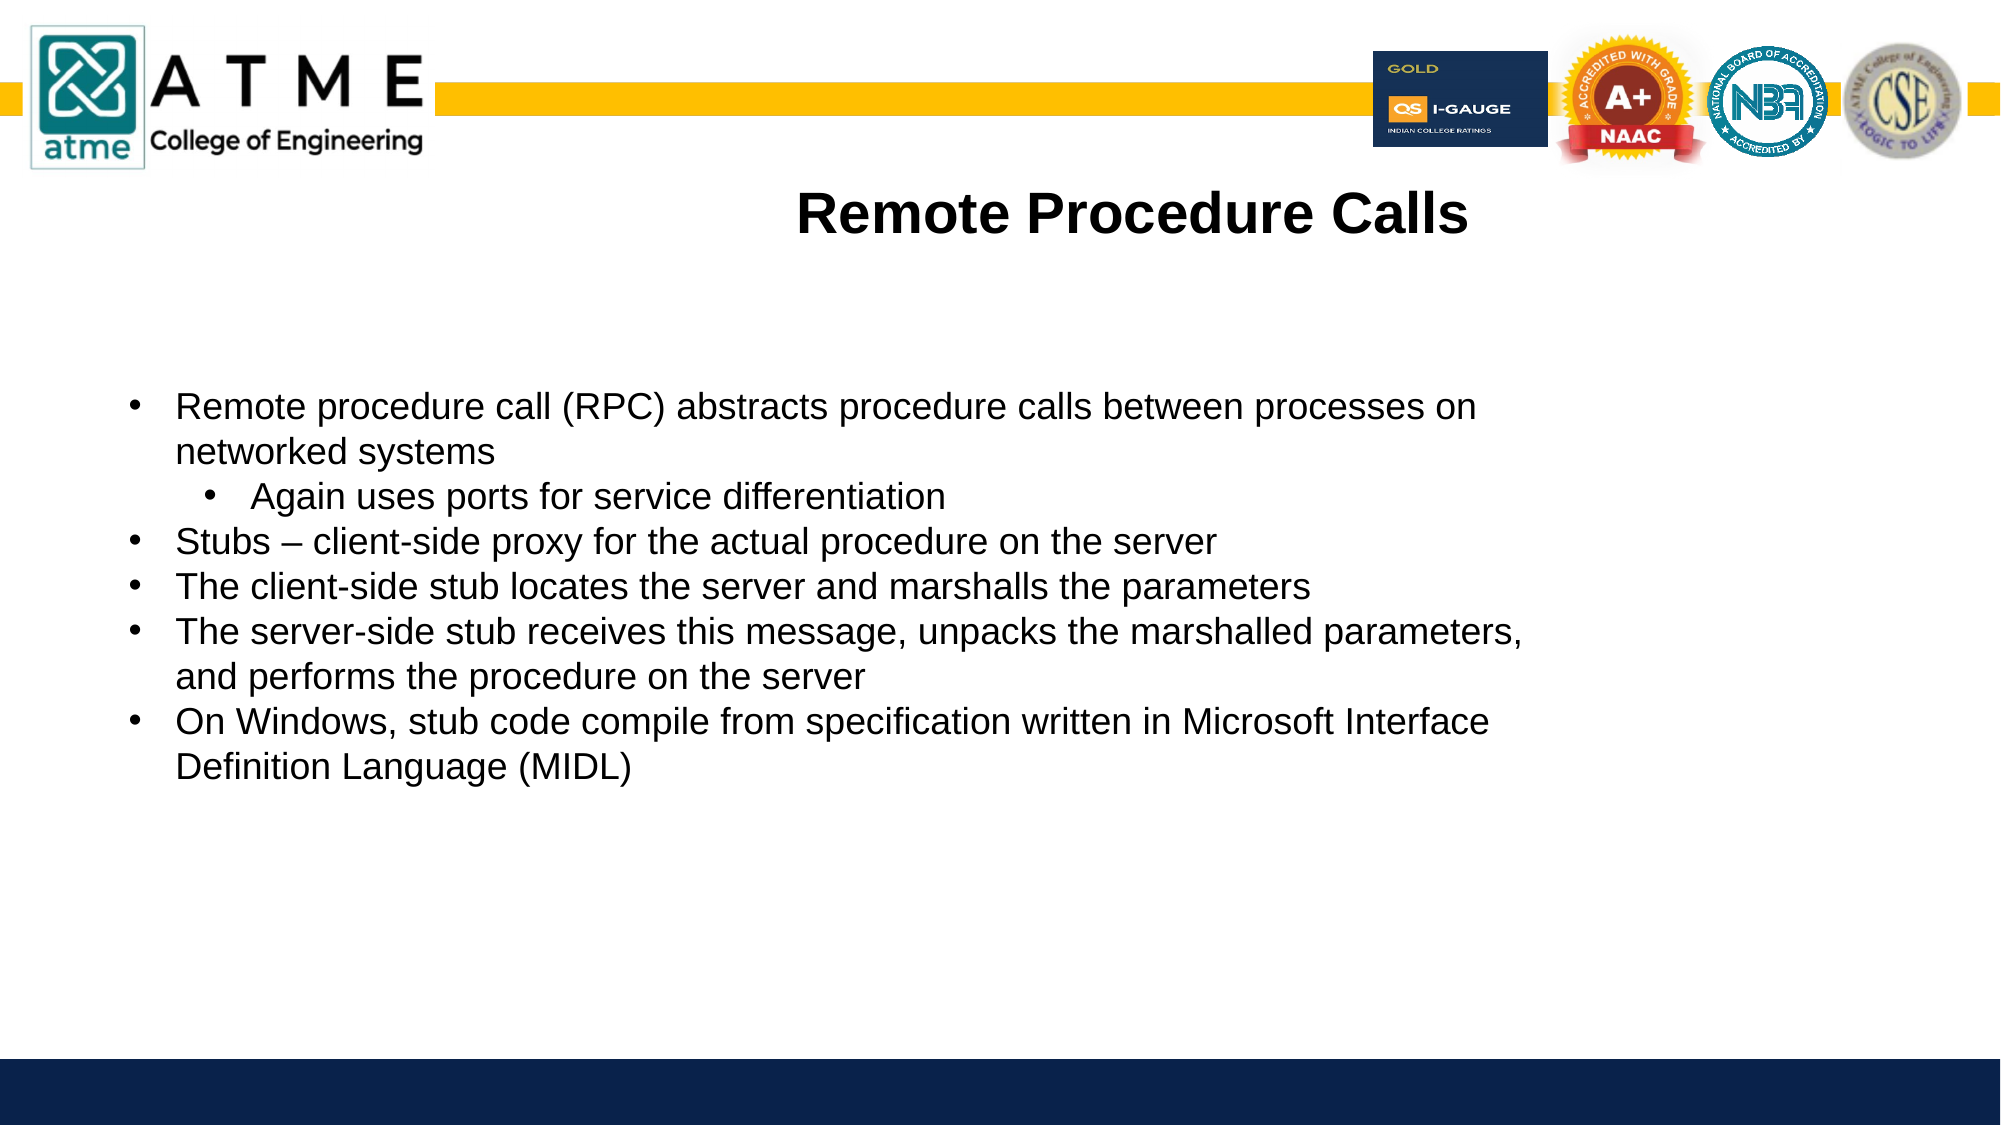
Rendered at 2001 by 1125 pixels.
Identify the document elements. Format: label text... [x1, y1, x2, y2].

picture [22, 15, 435, 178]
picture [1840, 26, 1968, 176]
picture [1373, 20, 1828, 180]
text_box Remote Procedure Calls [782, 167, 1486, 253]
text_box Remote procedure call (RPC) abstracts procedure calls between processes on networked systems Again uses ports for service differentiation Stubs – client-side proxy for the actual procedure on the server The client-side stub locates the server and marshalls the parameters The server-side stub receives this message, unpacks the marshalled parameters, and performs the procedure on the server On Windows, stub code compile from specification written in Microsoft Interface Definition Language (MIDL) [113, 374, 1569, 795]
picture [0, 1059, 2001, 1125]
